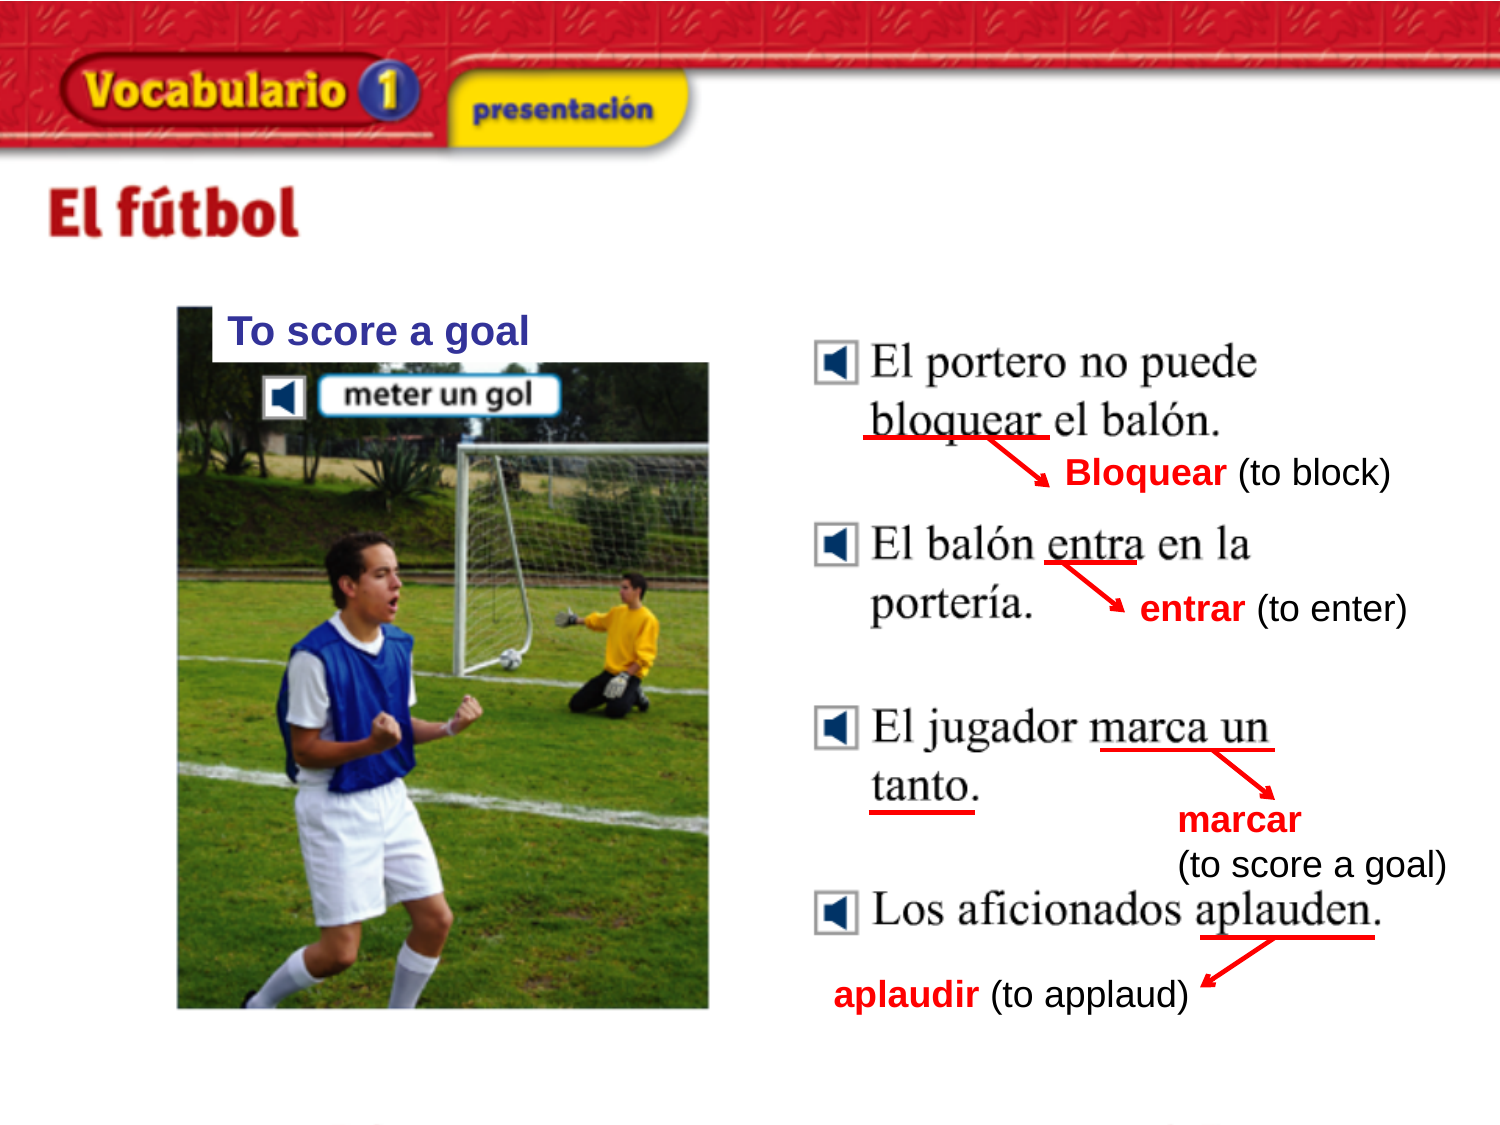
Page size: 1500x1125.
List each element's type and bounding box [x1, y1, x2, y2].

picture [0, 0, 1500, 1125]
text_box [1212, 751, 1276, 801]
text_box [1199, 937, 1276, 988]
text_box [1062, 562, 1126, 613]
text_box [987, 437, 1051, 488]
